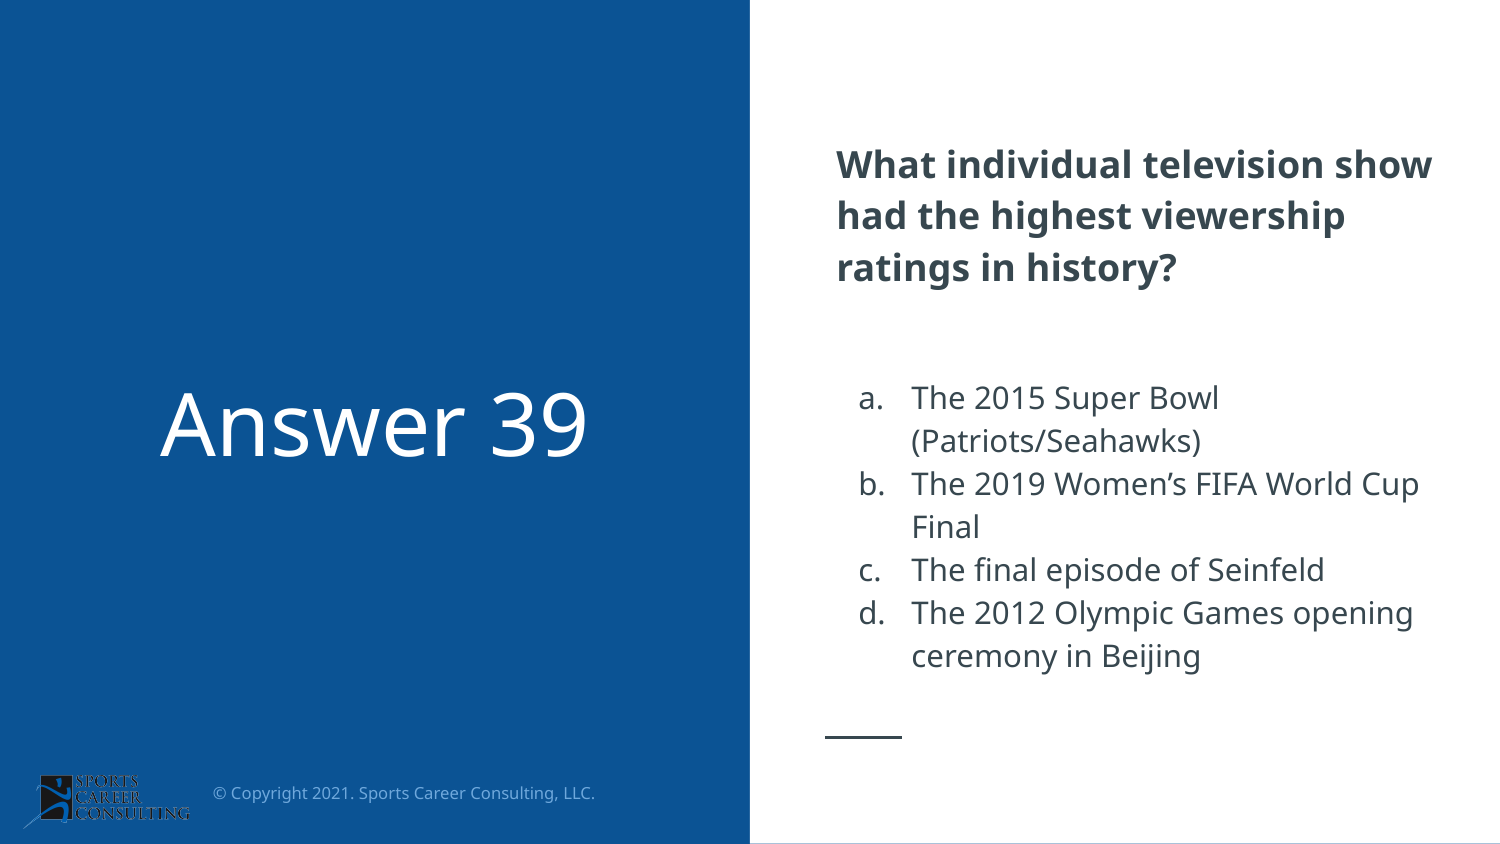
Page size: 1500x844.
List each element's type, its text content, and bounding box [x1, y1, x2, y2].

text_box © Copyright 2021. Sports Career Consulting, LLC. [197, 767, 750, 838]
title Answer 39 [43, 298, 708, 546]
list What individual television show had the highest viewership ratings in history? The 2015 Super Bowl (Patriots/Seahawks) The 2019 Women’s FIFA World Cup Final The final episode of Seinfeld The 2012 Olympic Games opening ceremony in Beijing [821, 118, 1486, 725]
picture [22, 774, 190, 829]
